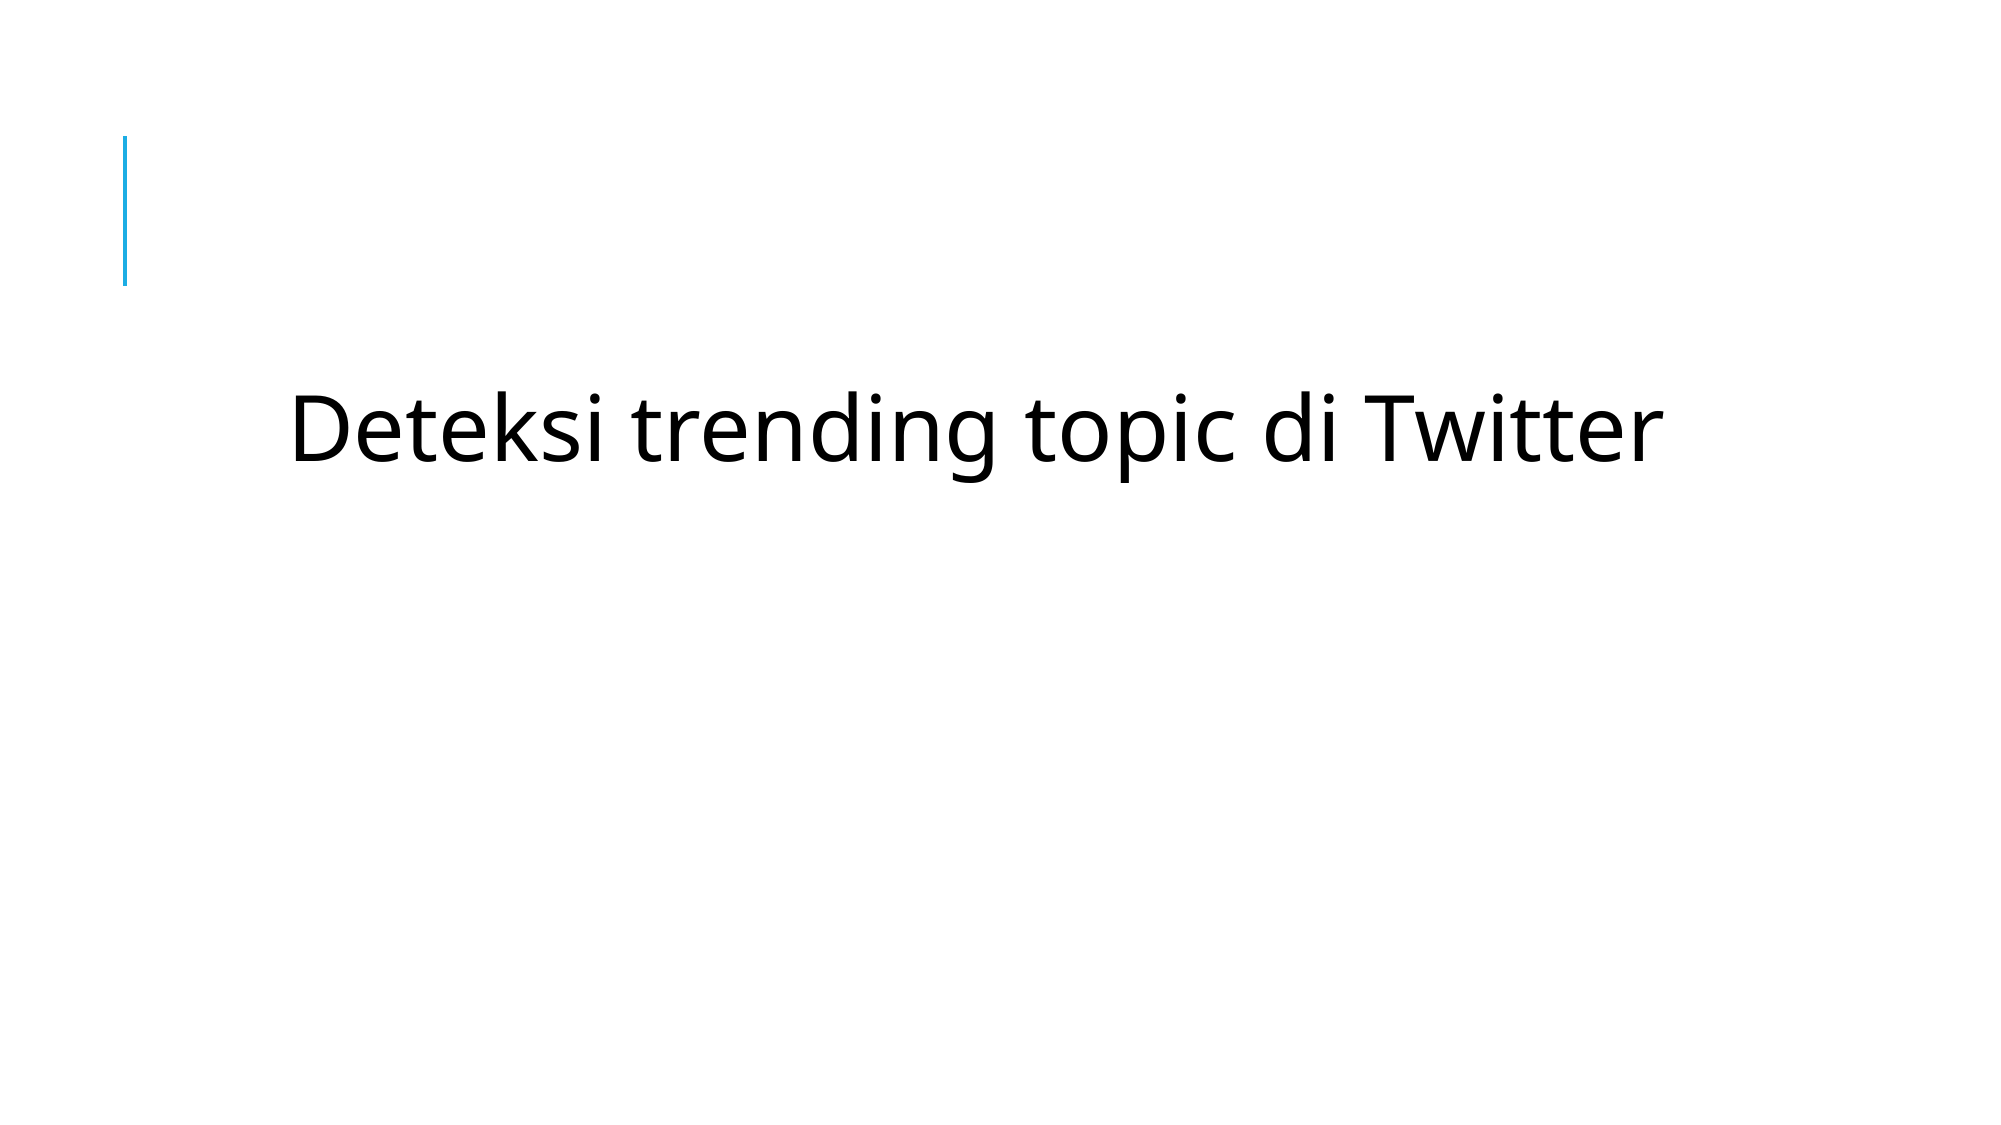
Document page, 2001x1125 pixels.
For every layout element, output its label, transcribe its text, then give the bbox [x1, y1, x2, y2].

list Deteksi trending topic di Twitter [168, 375, 1763, 1035]
